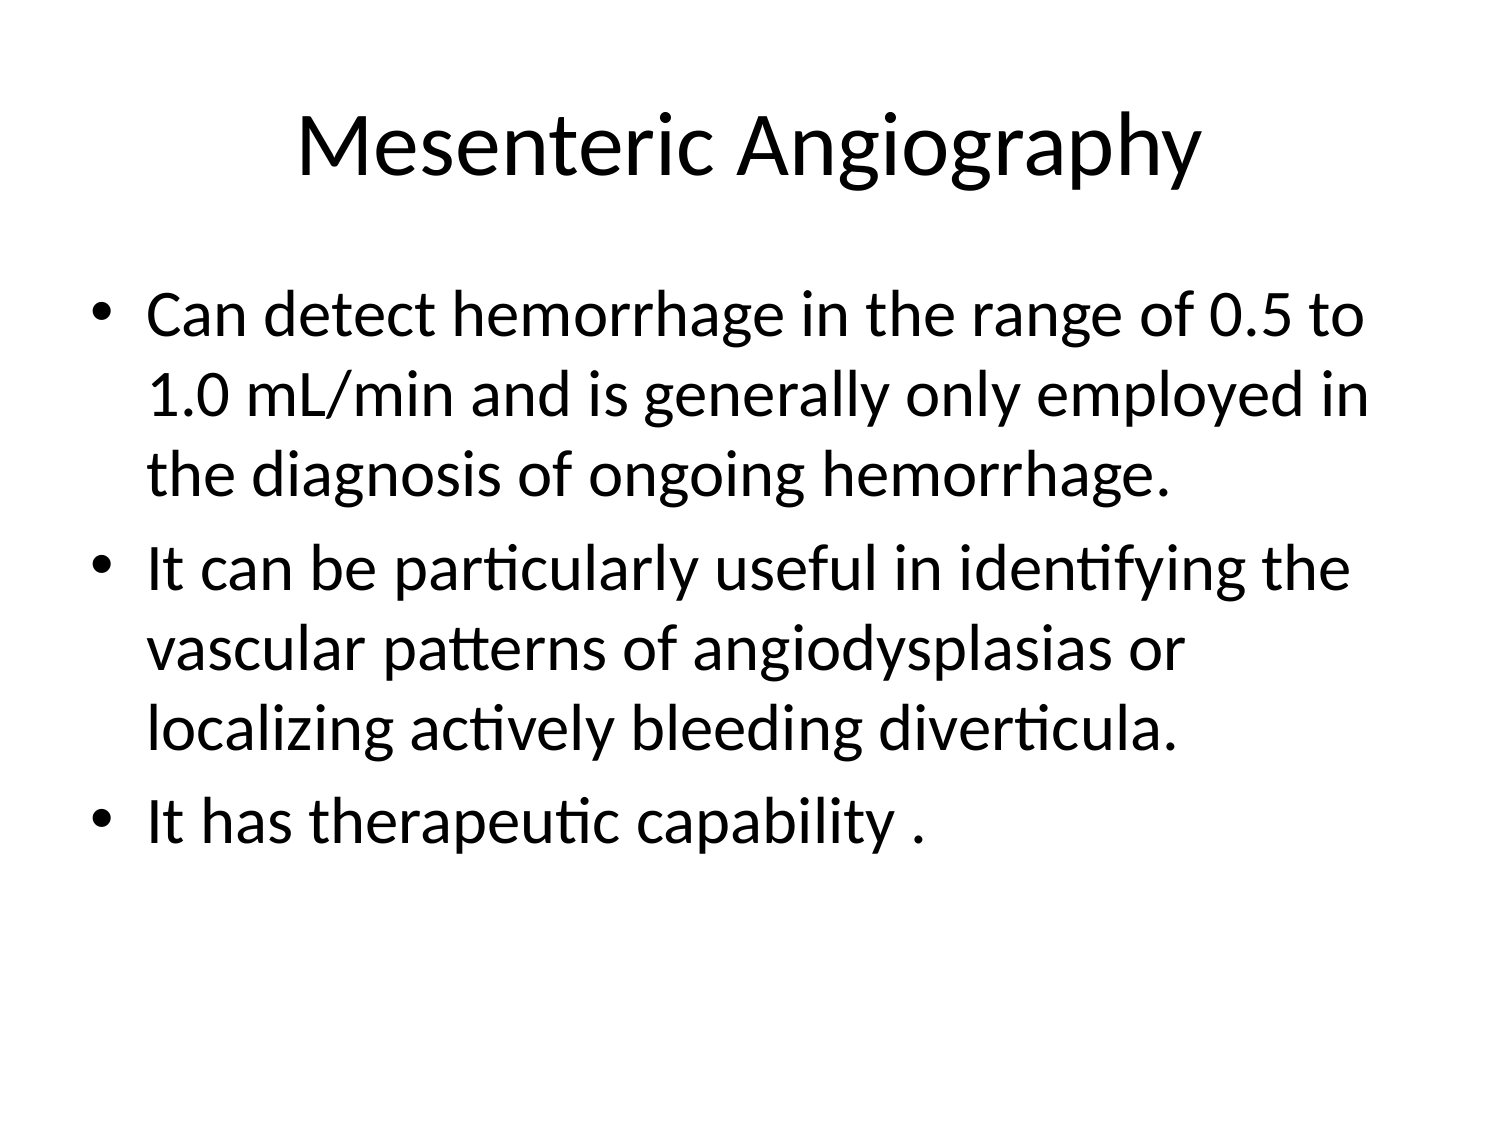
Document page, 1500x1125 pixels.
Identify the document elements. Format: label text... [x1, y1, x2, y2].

list Can detect hemorrhage in the range of 0.5 to 1.0 mL/min and is generally only employed in the diagnosis of ongoing hemorrhage. It can be particularly useful in identifying the vascular patterns of angiodysplasias or localizing actively bleeding diverticula. It has therapeutic capability . [75, 262, 1425, 1005]
title Mesenteric Angiography [75, 45, 1425, 233]
